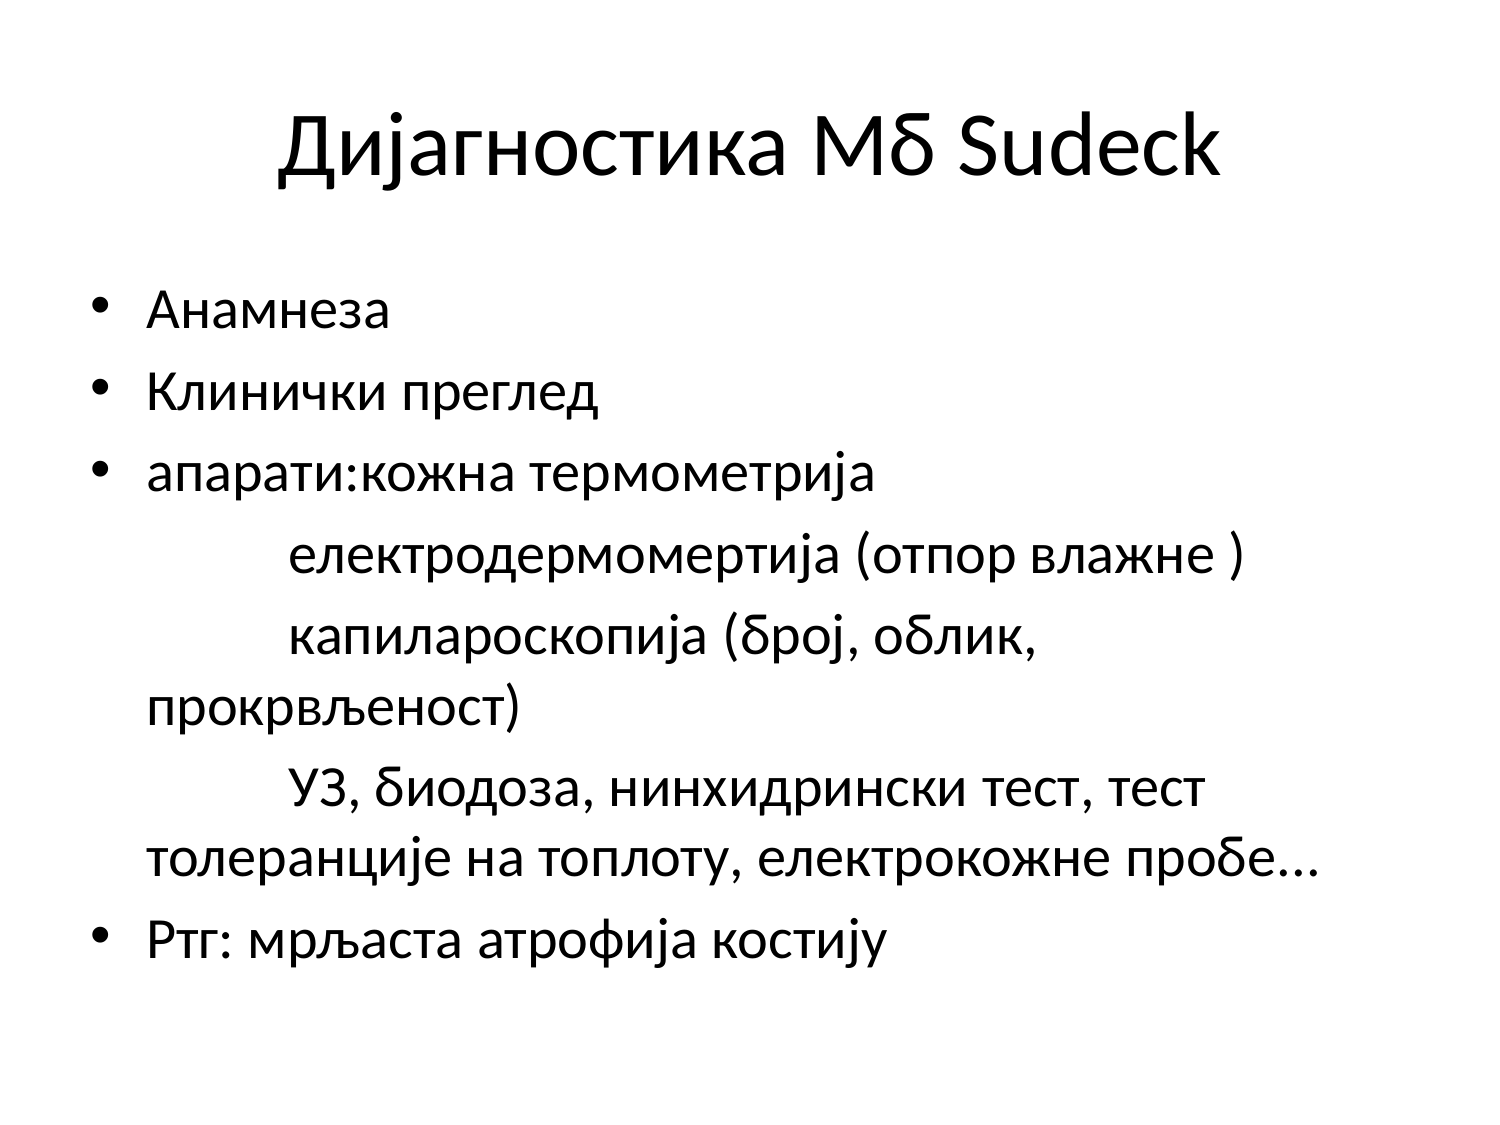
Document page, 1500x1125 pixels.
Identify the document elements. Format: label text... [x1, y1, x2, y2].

title Дијагностика Мб Sudeck [75, 45, 1425, 233]
list Анамнеза Клинички преглед апарати:кожна термометрија електродермомертија (отпор влажне ) капилароскопија (број, облик, прокрвљеност) УЗ, биодоза, нинхидрински тест, тест толеранције на топлоту, електрокожне пробе... Ртг: мрљаста атрофија костију [75, 262, 1425, 1005]
